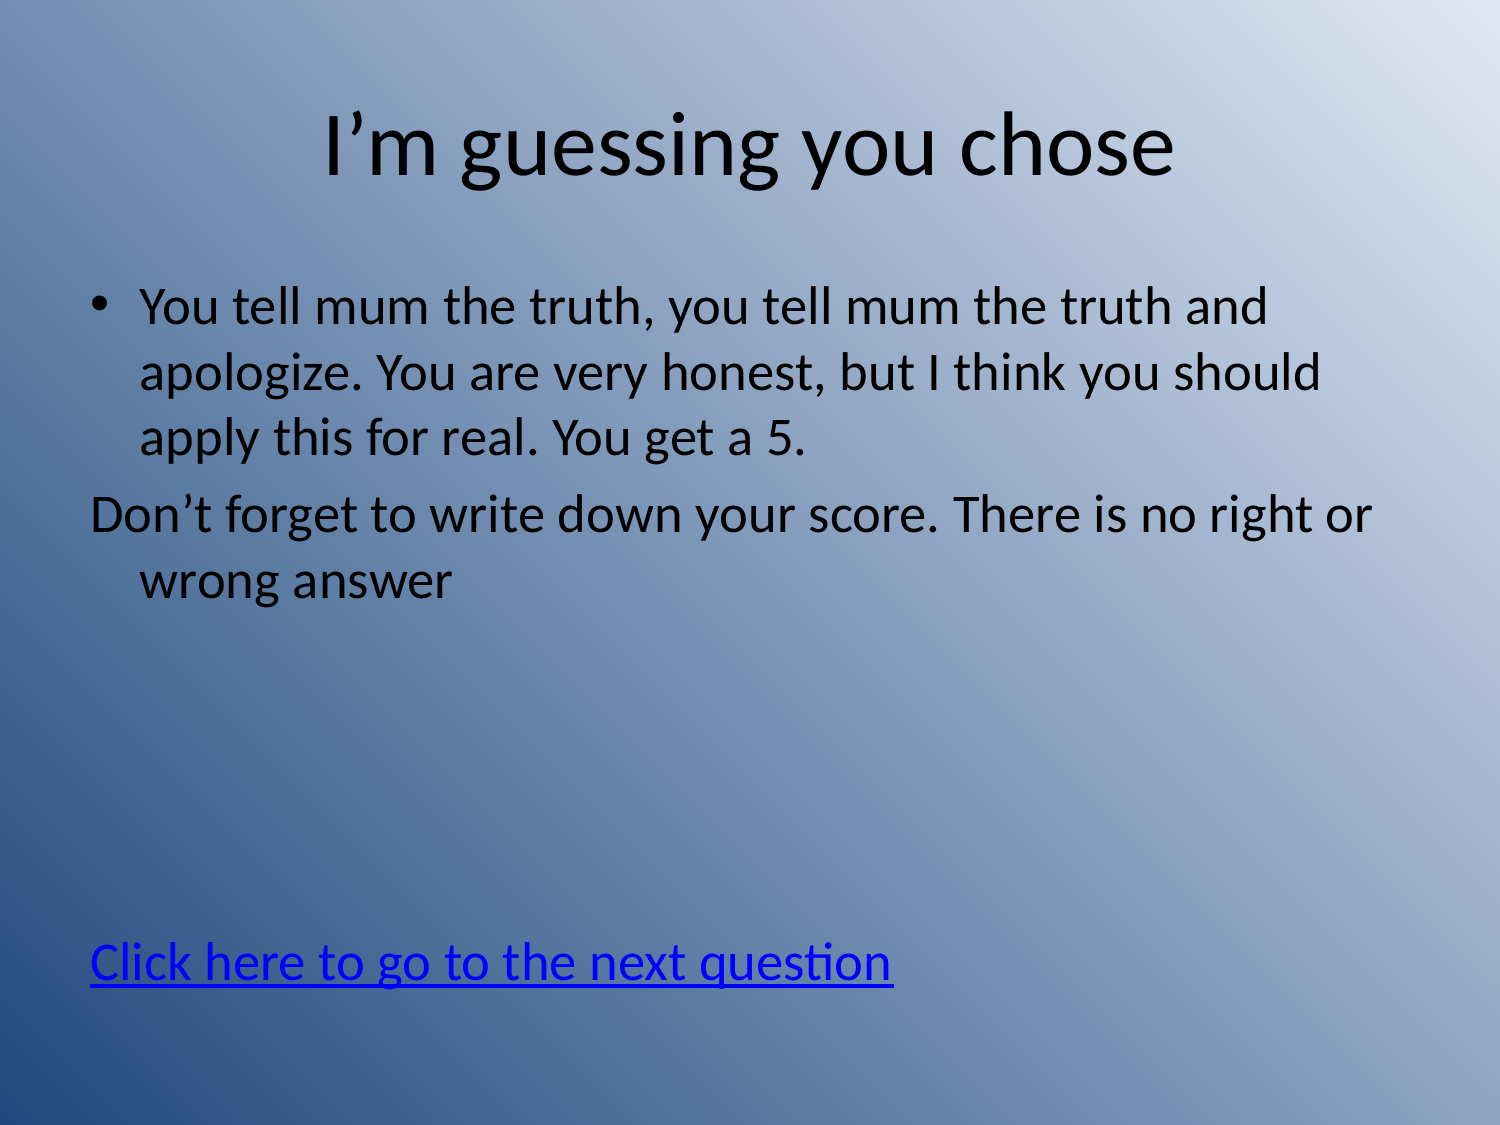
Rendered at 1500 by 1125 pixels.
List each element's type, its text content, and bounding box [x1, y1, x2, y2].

list You tell mum the truth, you tell mum the truth and apologize. You are very honest, but I think you should apply this for real. You get a 5. Don’t forget to write down your score. There is no right or wrong answer Click here to go to the next question [75, 262, 1425, 1005]
title I’m guessing you chose [75, 45, 1425, 233]
